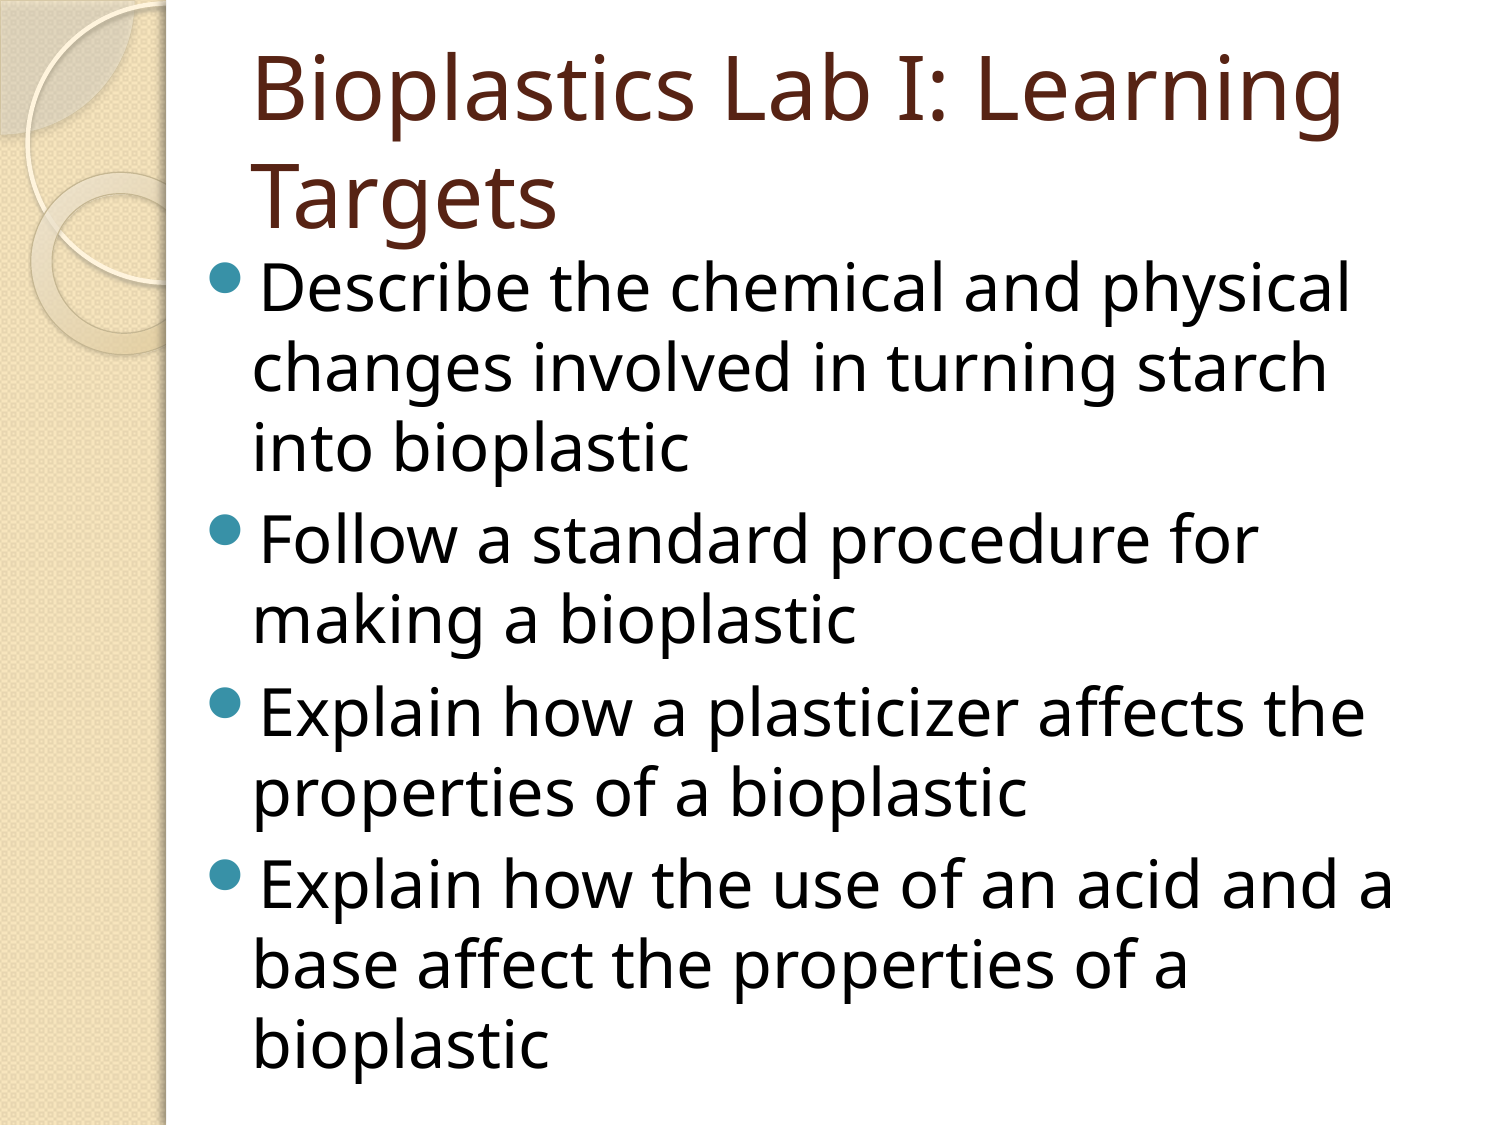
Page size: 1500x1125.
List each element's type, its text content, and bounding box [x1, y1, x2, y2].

list Describe the chemical and physical changes involved in turning starch into bioplastic Follow a standard procedure for making a bioplastic Explain how a plasticizer affects the properties of a bioplastic Explain how the use of an acid and a base affect the properties of a bioplastic [176, 237, 1466, 1025]
title Bioplastics Lab I: Learning Targets [235, 45, 1466, 233]
